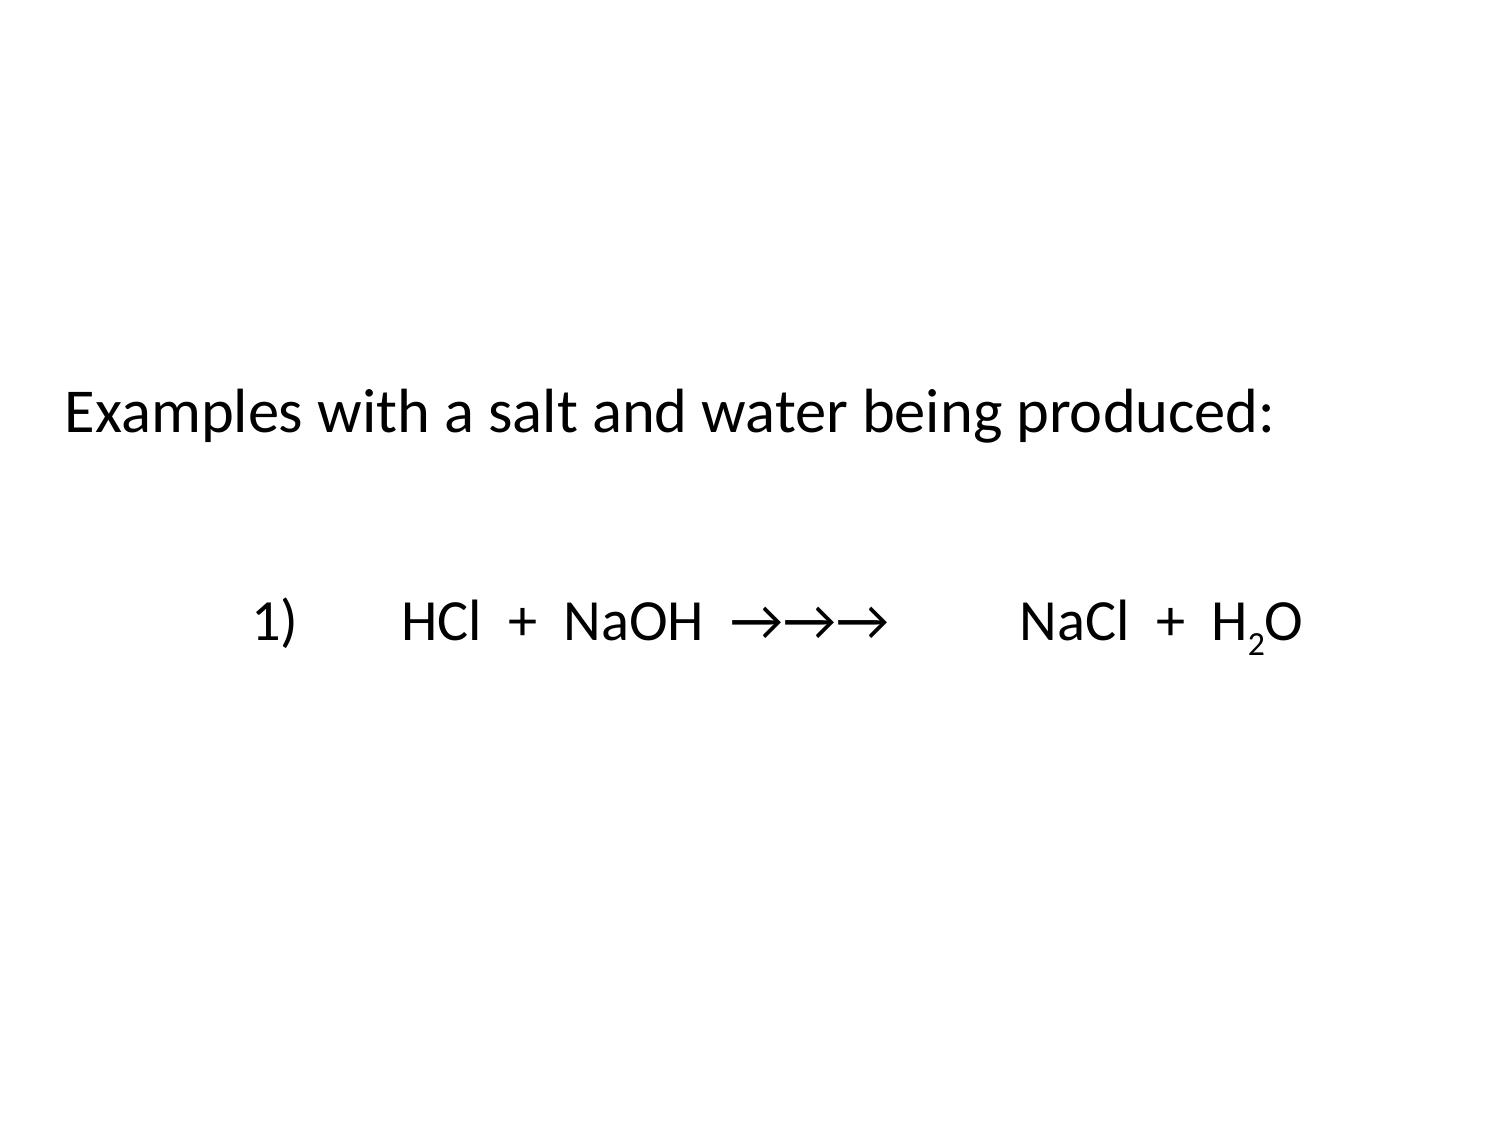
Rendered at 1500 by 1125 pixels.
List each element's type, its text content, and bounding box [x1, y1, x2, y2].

text_box Examples with a salt and water being produced: [0, 362, 1463, 453]
text_box 1) HCl + NaOH →→→ [236, 575, 918, 660]
text_box NaCl + H2O [1005, 575, 1319, 670]
